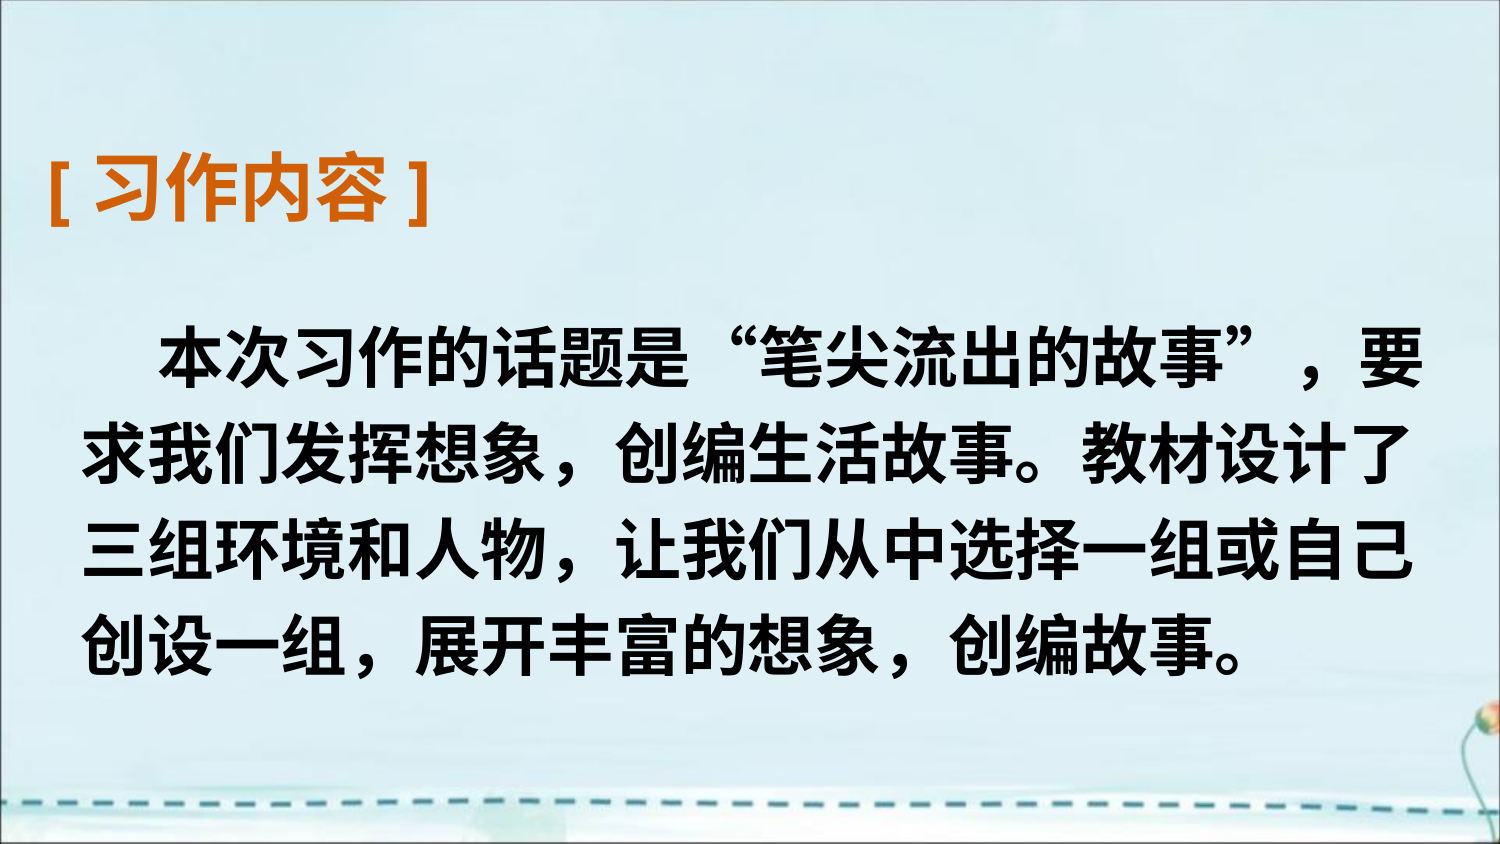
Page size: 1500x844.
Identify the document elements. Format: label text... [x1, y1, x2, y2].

text_box 本次习作的话题是“笔尖流出的故事”，要求我们发挥想象，创编生活故事。教材设计了三组环境和人物，让我们从中选择一组或自己创设一组，展开丰富的想象，创编故事。 [65, 292, 1446, 692]
picture [0, 0, 1500, 844]
text_box [习作内容] [31, 132, 489, 238]
